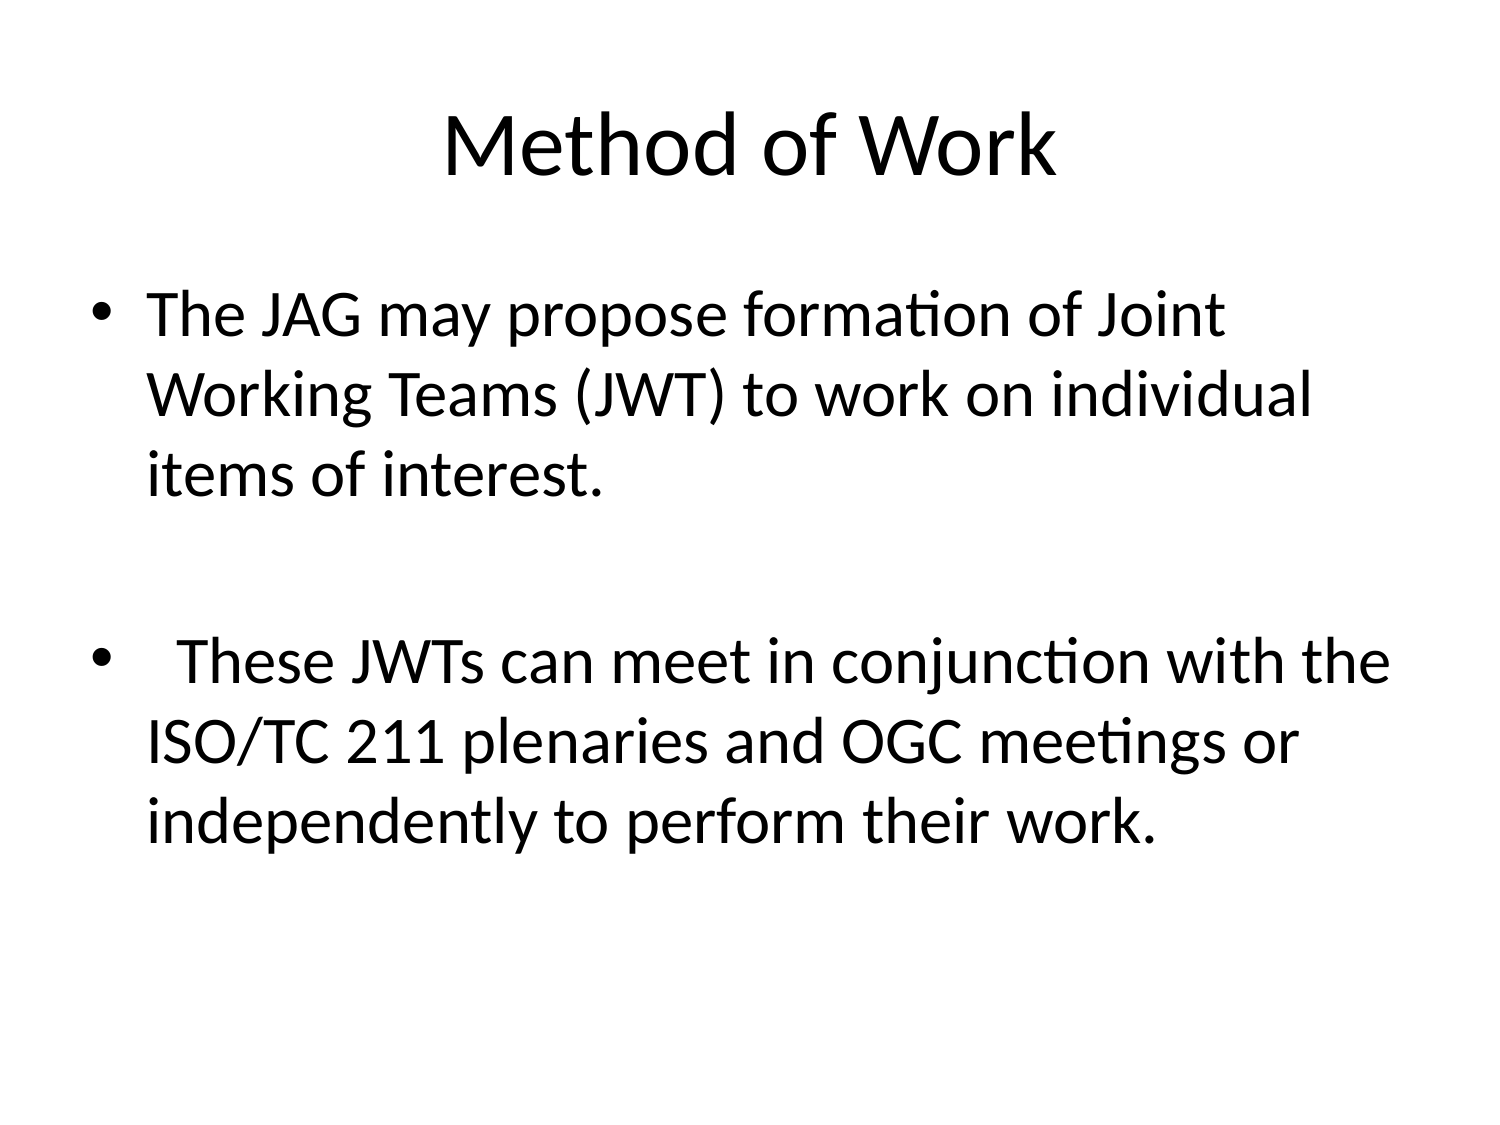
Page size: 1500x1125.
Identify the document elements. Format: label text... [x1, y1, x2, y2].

list The JAG may propose formation of Joint Working Teams (JWT) to work on individual items of interest. These JWTs can meet in conjunction with the ISO/TC 211 plenaries and OGC meetings or independently to perform their work. [75, 262, 1425, 1005]
title Method of Work [75, 45, 1425, 233]
